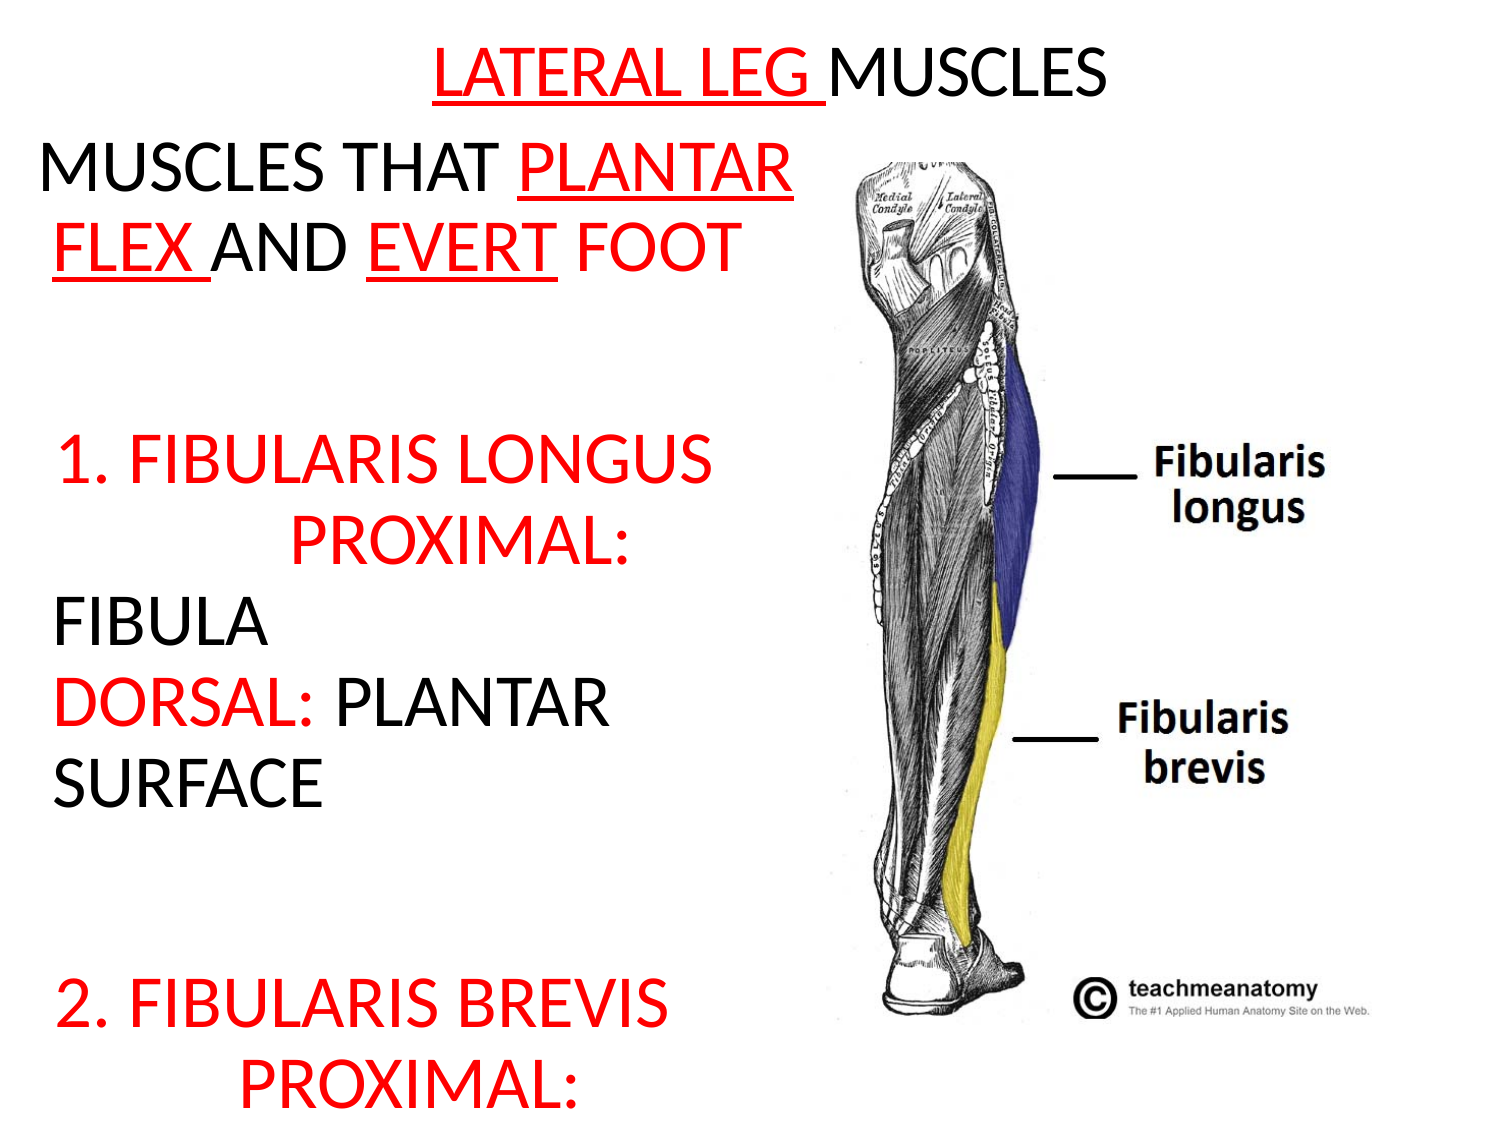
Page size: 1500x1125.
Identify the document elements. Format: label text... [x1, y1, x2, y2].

text_box Lateral Leg Muscles [95, 0, 1446, 119]
picture [825, 161, 1388, 1027]
list Muscles that plantar flex and evert foot 1. Fibularis longus Proximal: Fibula Dorsal: plantar surface 2. Fibularis brevis Proximal: Lateral fibula Distal: 5th metatarsal [37, 118, 813, 1057]
